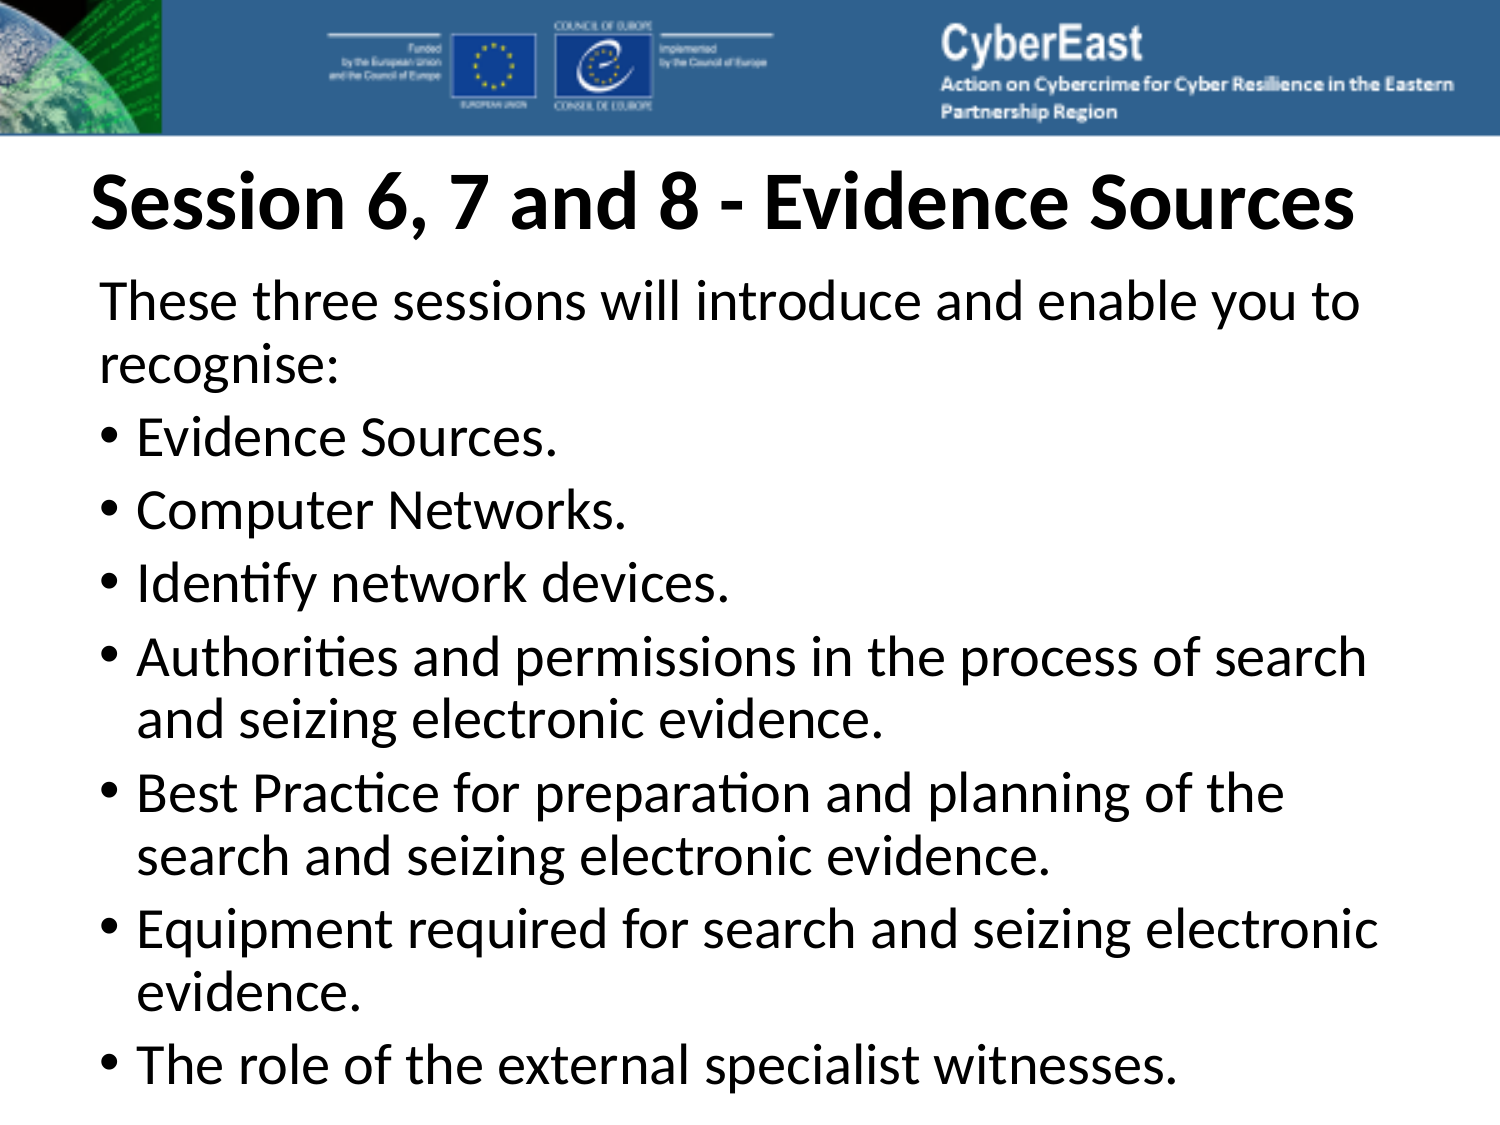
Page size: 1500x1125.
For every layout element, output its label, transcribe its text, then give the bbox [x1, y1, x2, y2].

list These three sessions will introduce and enable you to recognise: Evidence Sources. Computer Networks. Identify network devices. Authorities and permissions in the process of search and seizing electronic evidence. Best Practice for preparation and planning of the search and seizing electronic evidence. Equipment required for search and seizing electronic evidence. The role of the external specialist witnesses. [75, 262, 1443, 1114]
picture [0, 0, 1500, 1125]
title Session 6, 7 and 8 - Evidence Sources [75, 124, 1425, 262]
